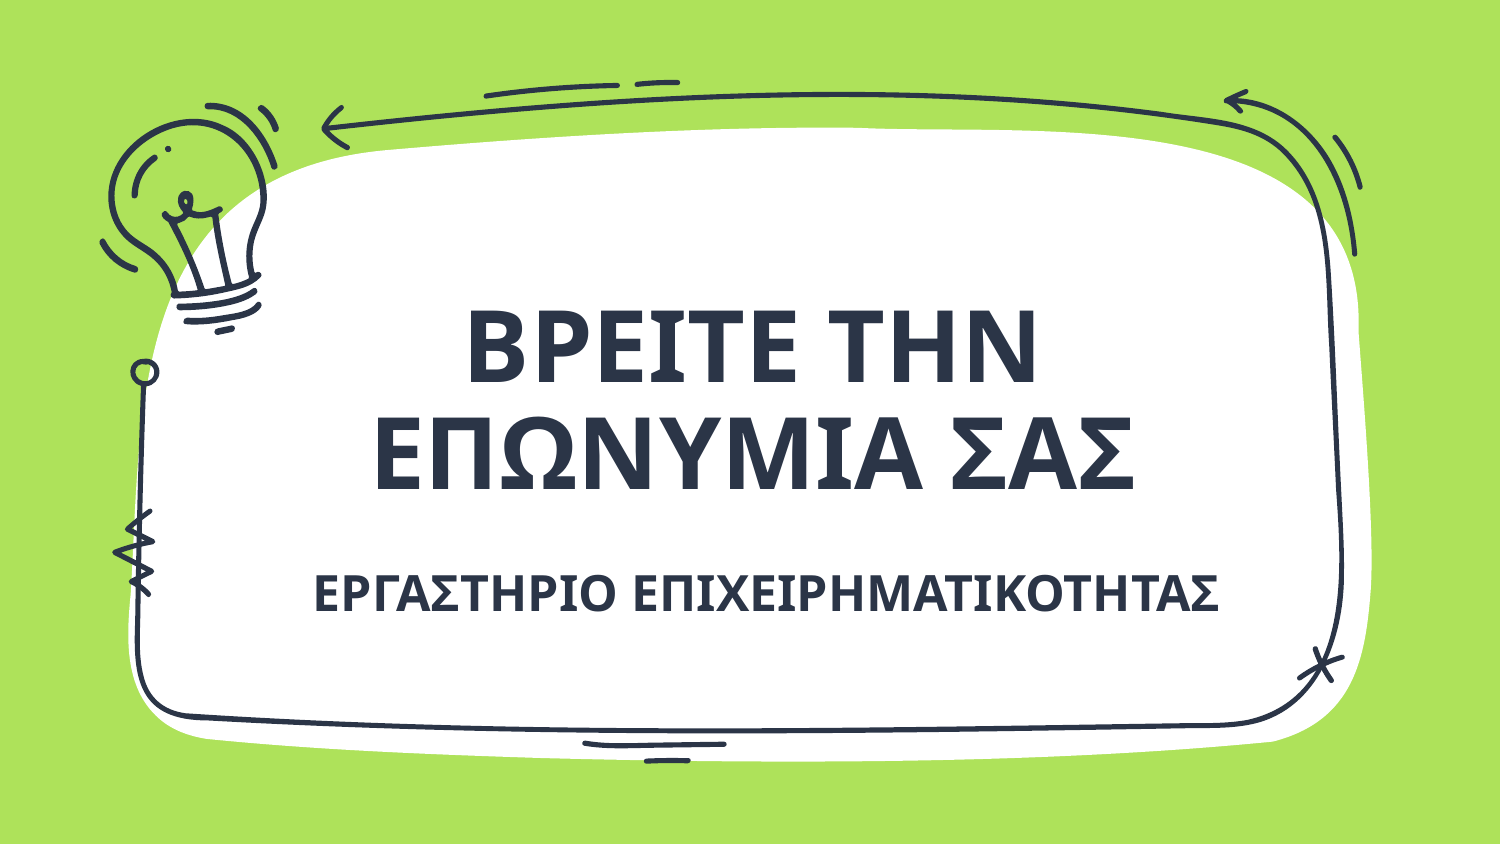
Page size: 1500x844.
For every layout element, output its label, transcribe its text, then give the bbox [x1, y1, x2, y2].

title ΒΡΕΙΤΕ ΤΗΝ ΕΠΩΝΥΜΙΑ ΣΑΣ [256, 265, 1250, 542]
text_box ΕΡΓΑΣΤΗΡΙΟ ΕΠΙΧΕΙΡΗΜΑΤΙΚΟΤΗΤΑΣ [270, 504, 1264, 687]
